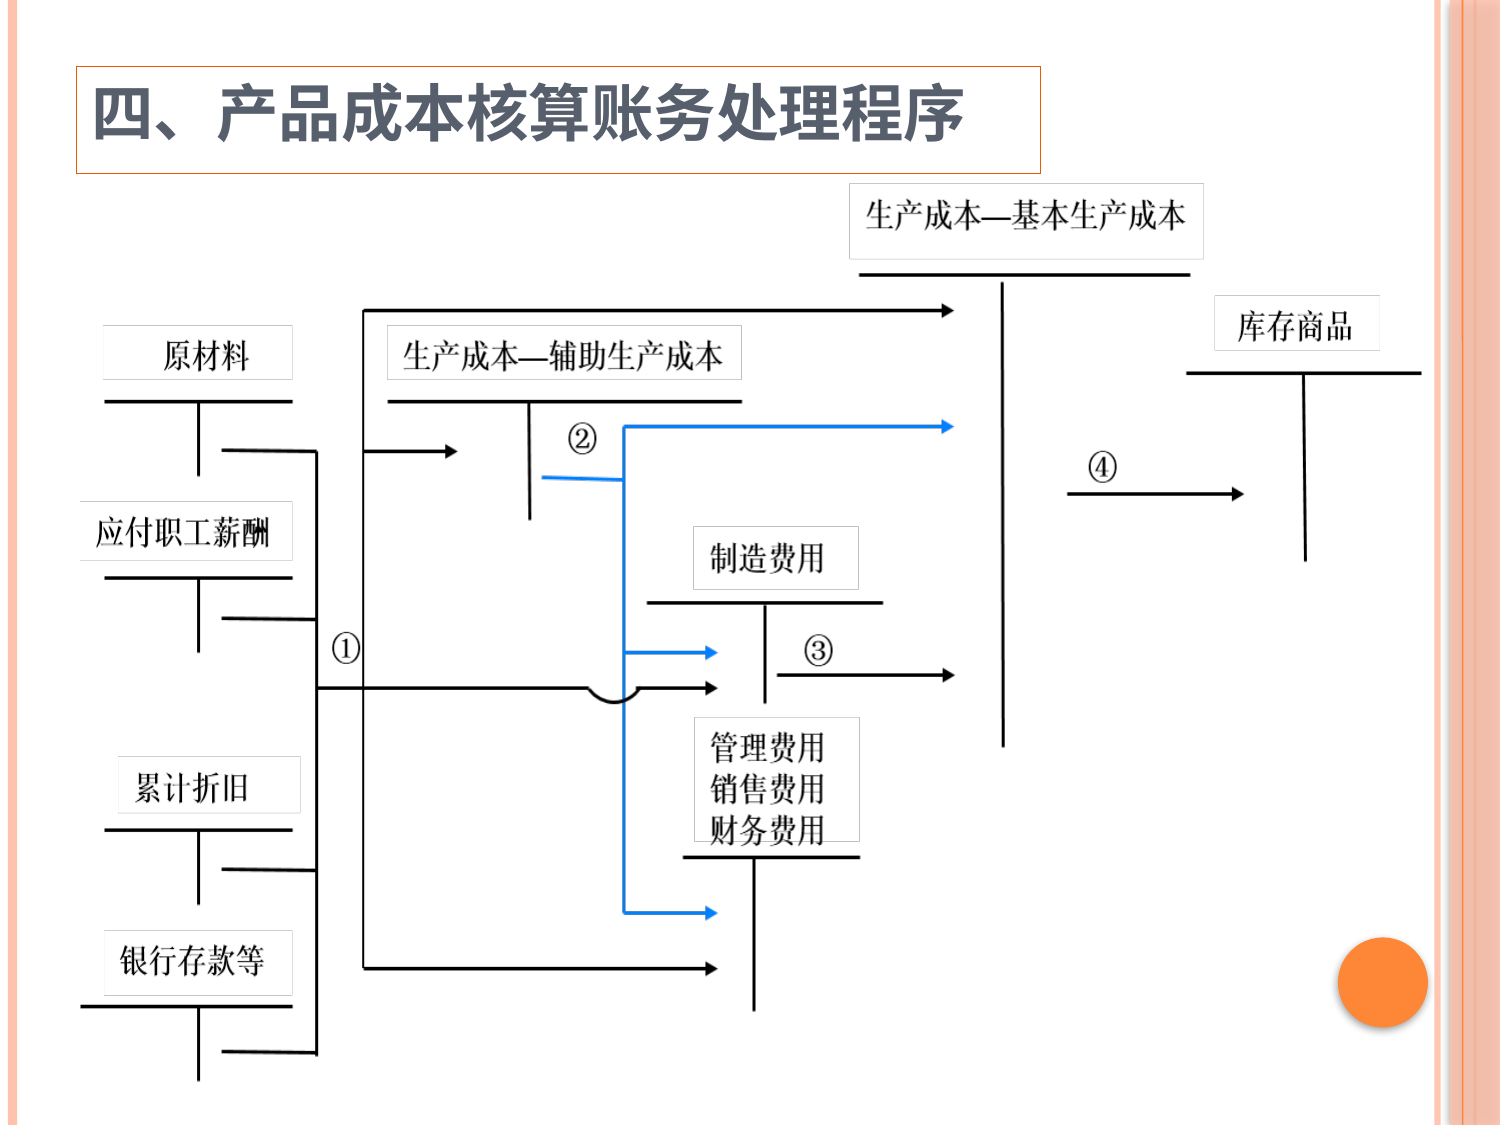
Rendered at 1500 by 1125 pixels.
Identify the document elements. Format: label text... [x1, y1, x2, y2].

text_box 四、产品成本核算账务处理程序 [76, 66, 1041, 174]
picture [76, 180, 1423, 1083]
